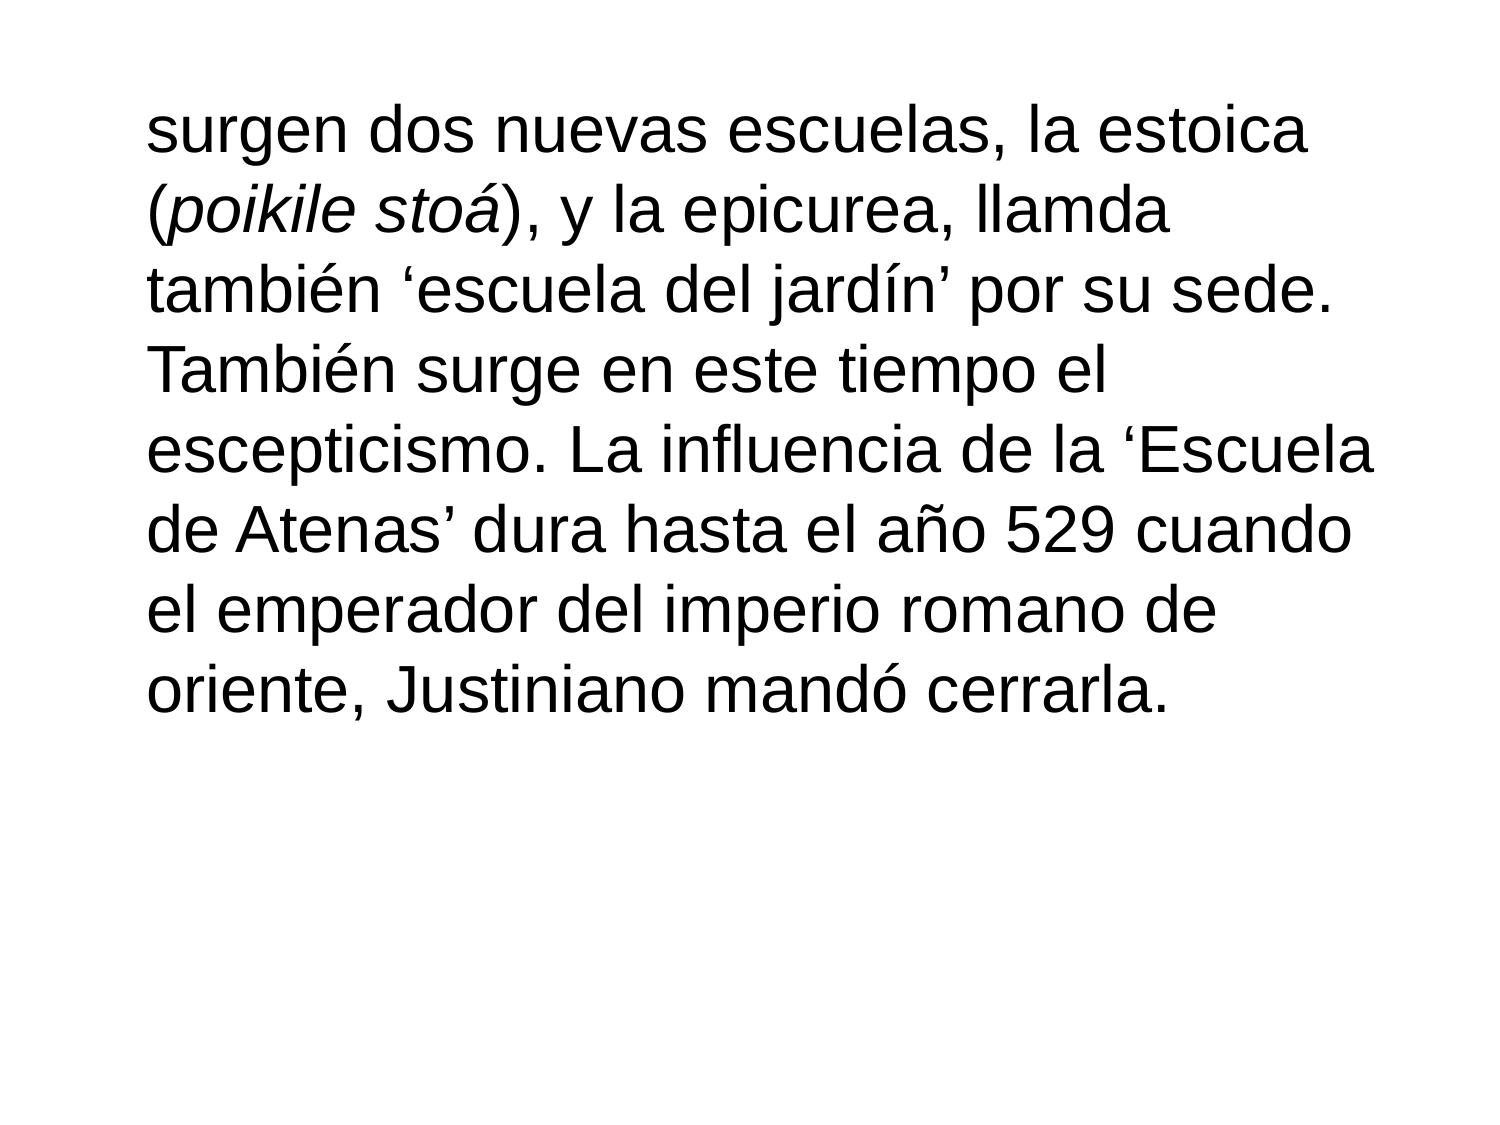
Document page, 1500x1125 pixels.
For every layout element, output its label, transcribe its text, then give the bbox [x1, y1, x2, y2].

list surgen dos nuevas escuelas, la estoica (poikile stoá), y la epicurea, llamda también ‘escuela del jardín’ por su sede. También surge en este tiempo el escepticismo. La influencia de la ‘Escuela de Atenas’ dura hasta el año 529 cuando el emperador del imperio romano de oriente, Justiniano mandó cerrarla. [74, 77, 1426, 1048]
